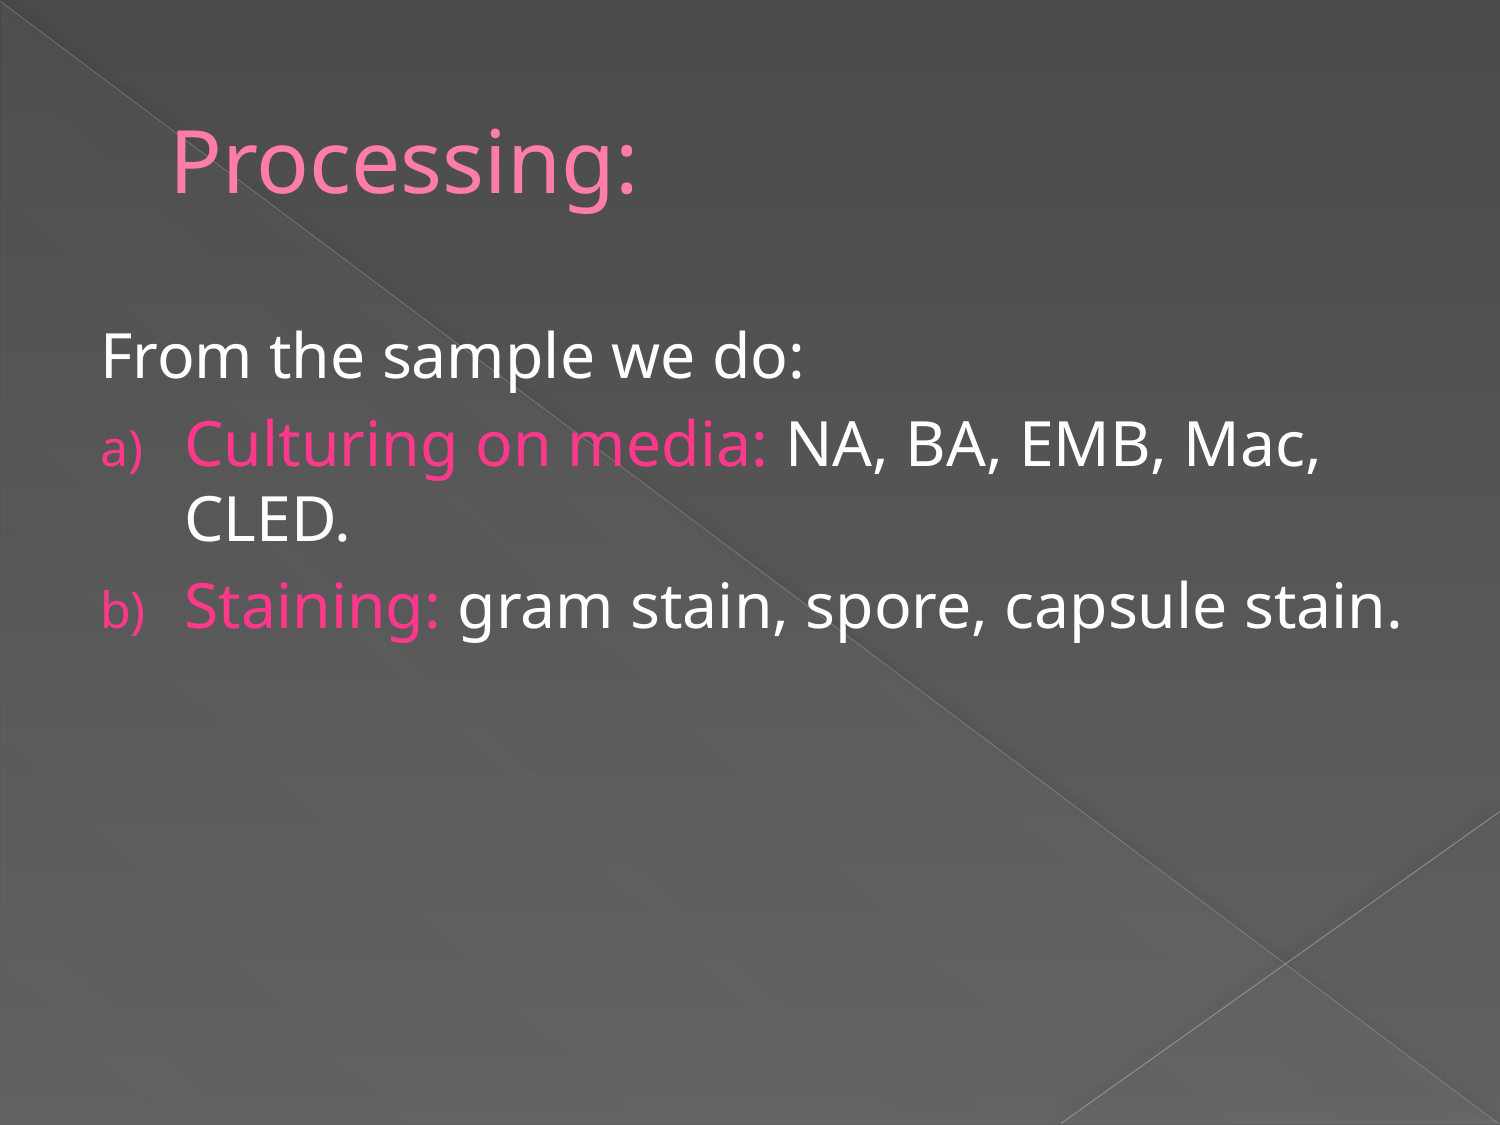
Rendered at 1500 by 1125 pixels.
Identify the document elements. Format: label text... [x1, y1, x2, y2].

title Processing: [75, 43, 1425, 274]
list From the sample we do: Culturing on media: NA, BA, EMB, Mac, CLED. Staining: gram stain, spore, capsule stain. [75, 308, 1425, 1059]
